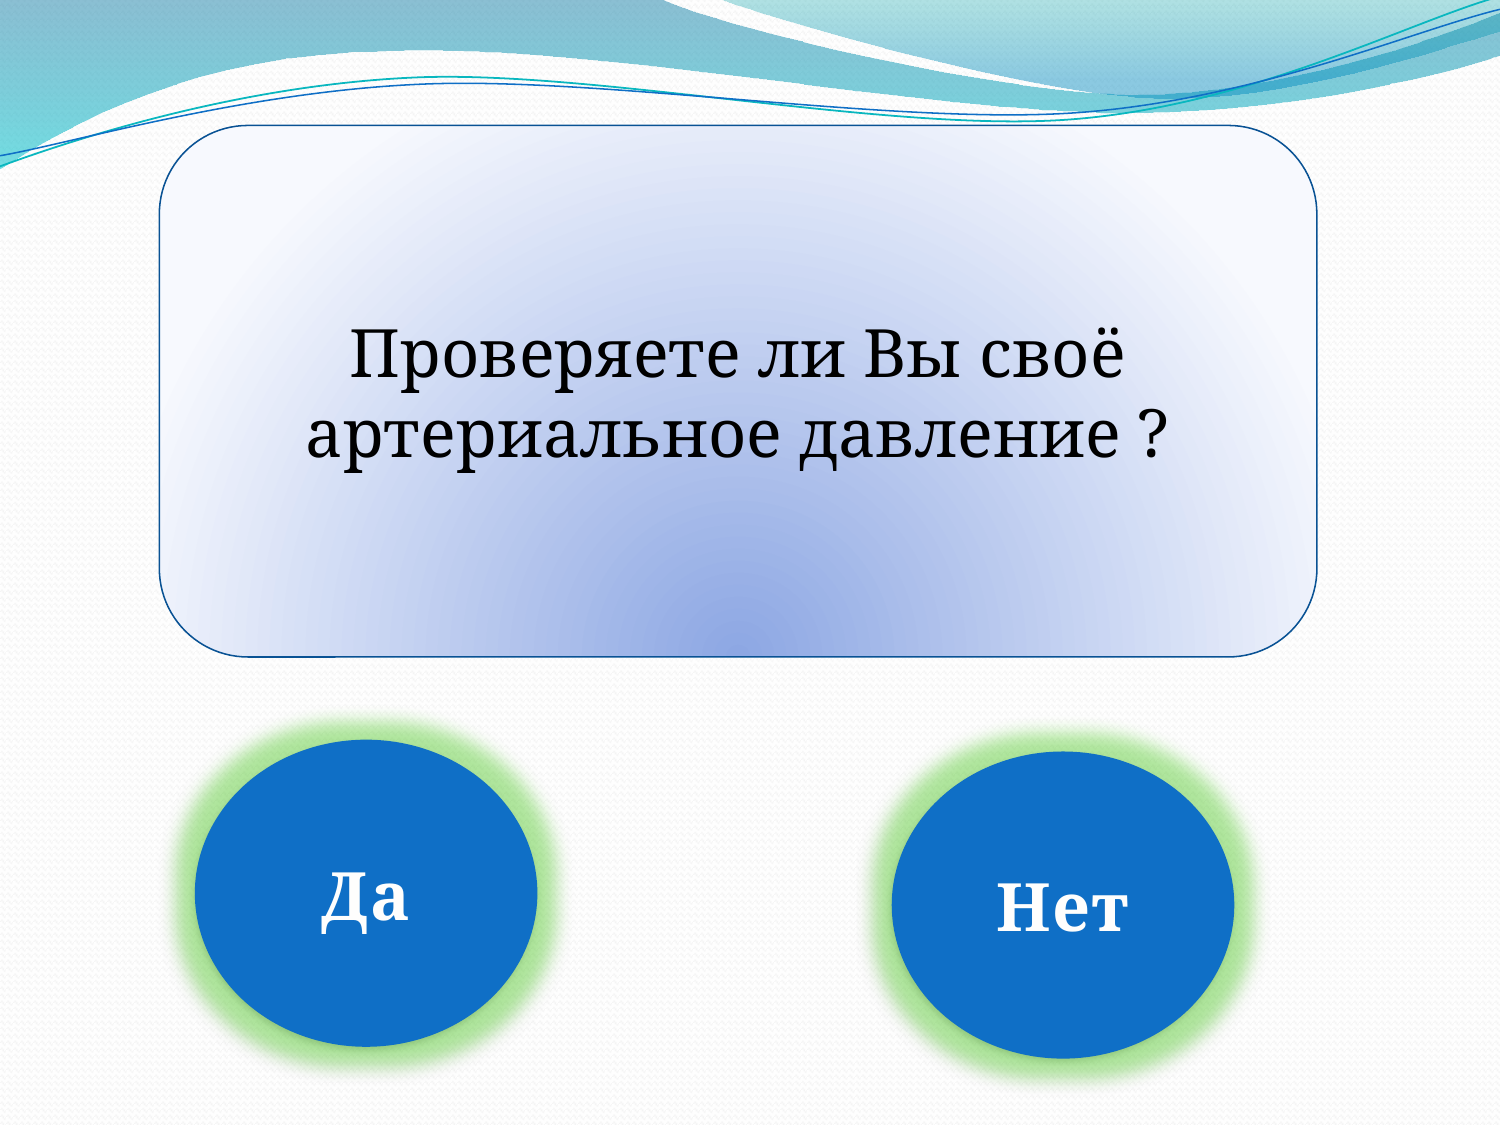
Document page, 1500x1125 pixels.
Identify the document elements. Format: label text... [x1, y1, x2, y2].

text_box Нет [889, 749, 1237, 1061]
text_box Да [192, 737, 540, 1049]
text_box Проверяете ли Вы своё артериальное давление ? [158, 124, 1318, 658]
